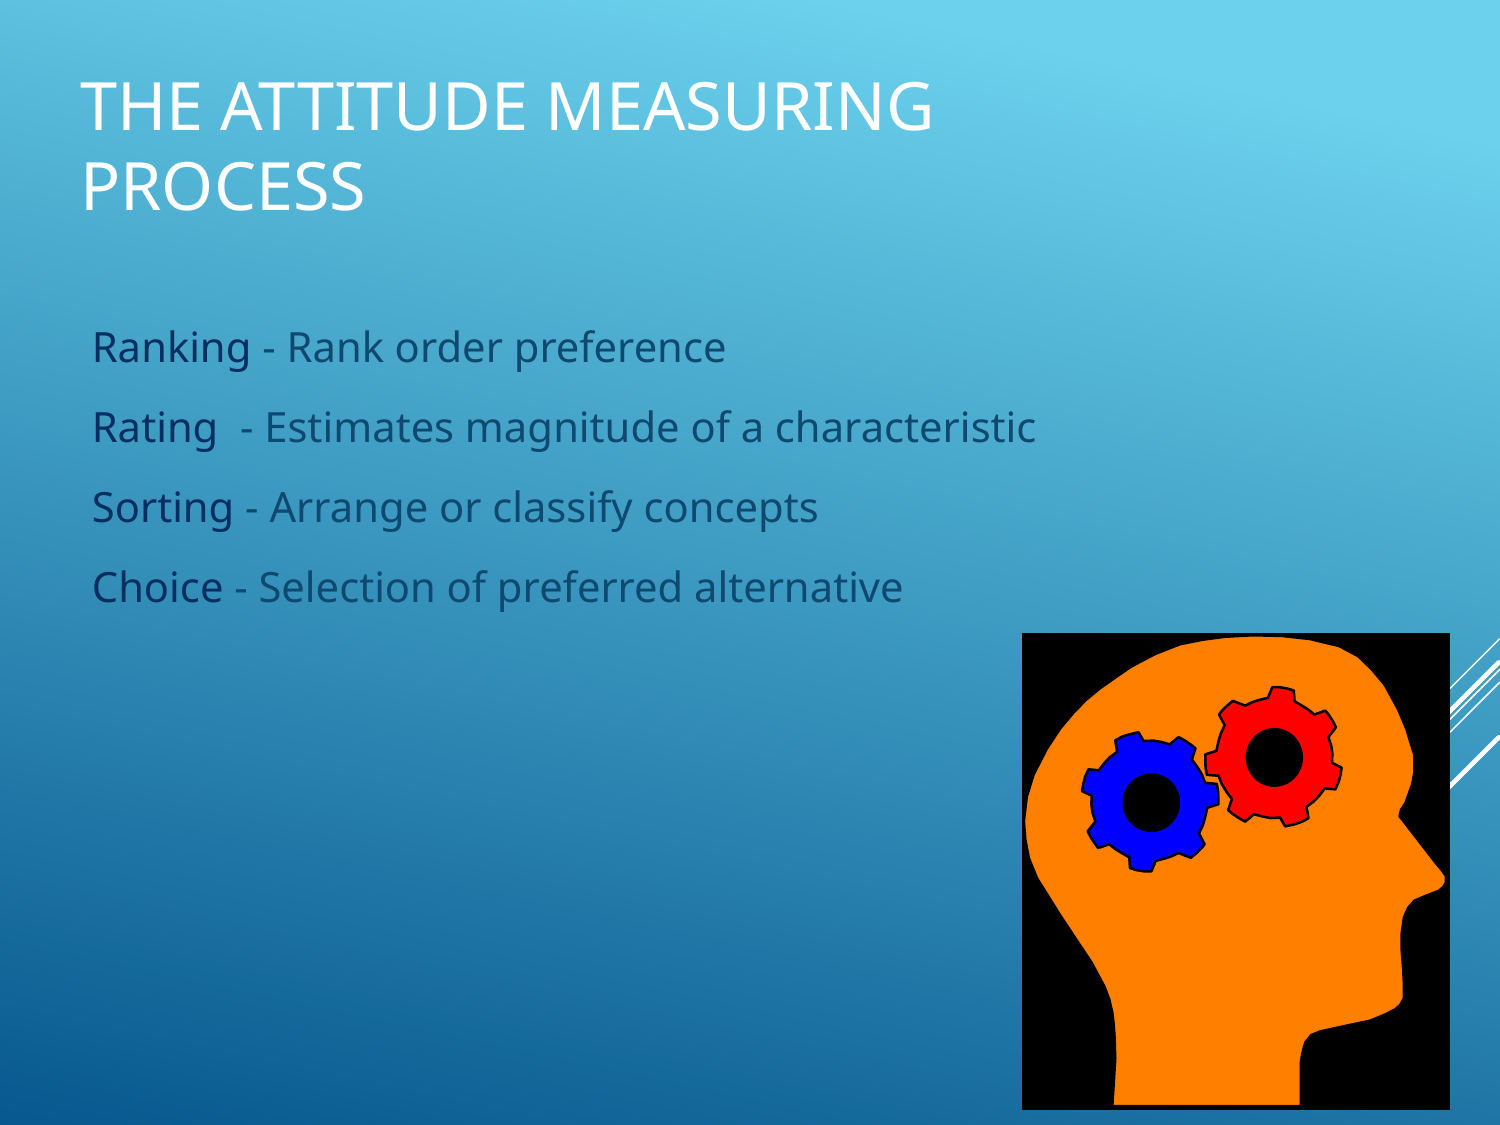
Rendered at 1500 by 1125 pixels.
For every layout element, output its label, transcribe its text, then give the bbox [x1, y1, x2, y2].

picture [1021, 633, 1453, 1113]
list Ranking - Rank order preference Rating - Estimates magnitude of a characteristic Sorting - Arrange or classify concepts Choice - Selection of preferred alternative [76, 125, 1421, 801]
title The Attitude Measuring Process [64, 19, 1141, 270]
